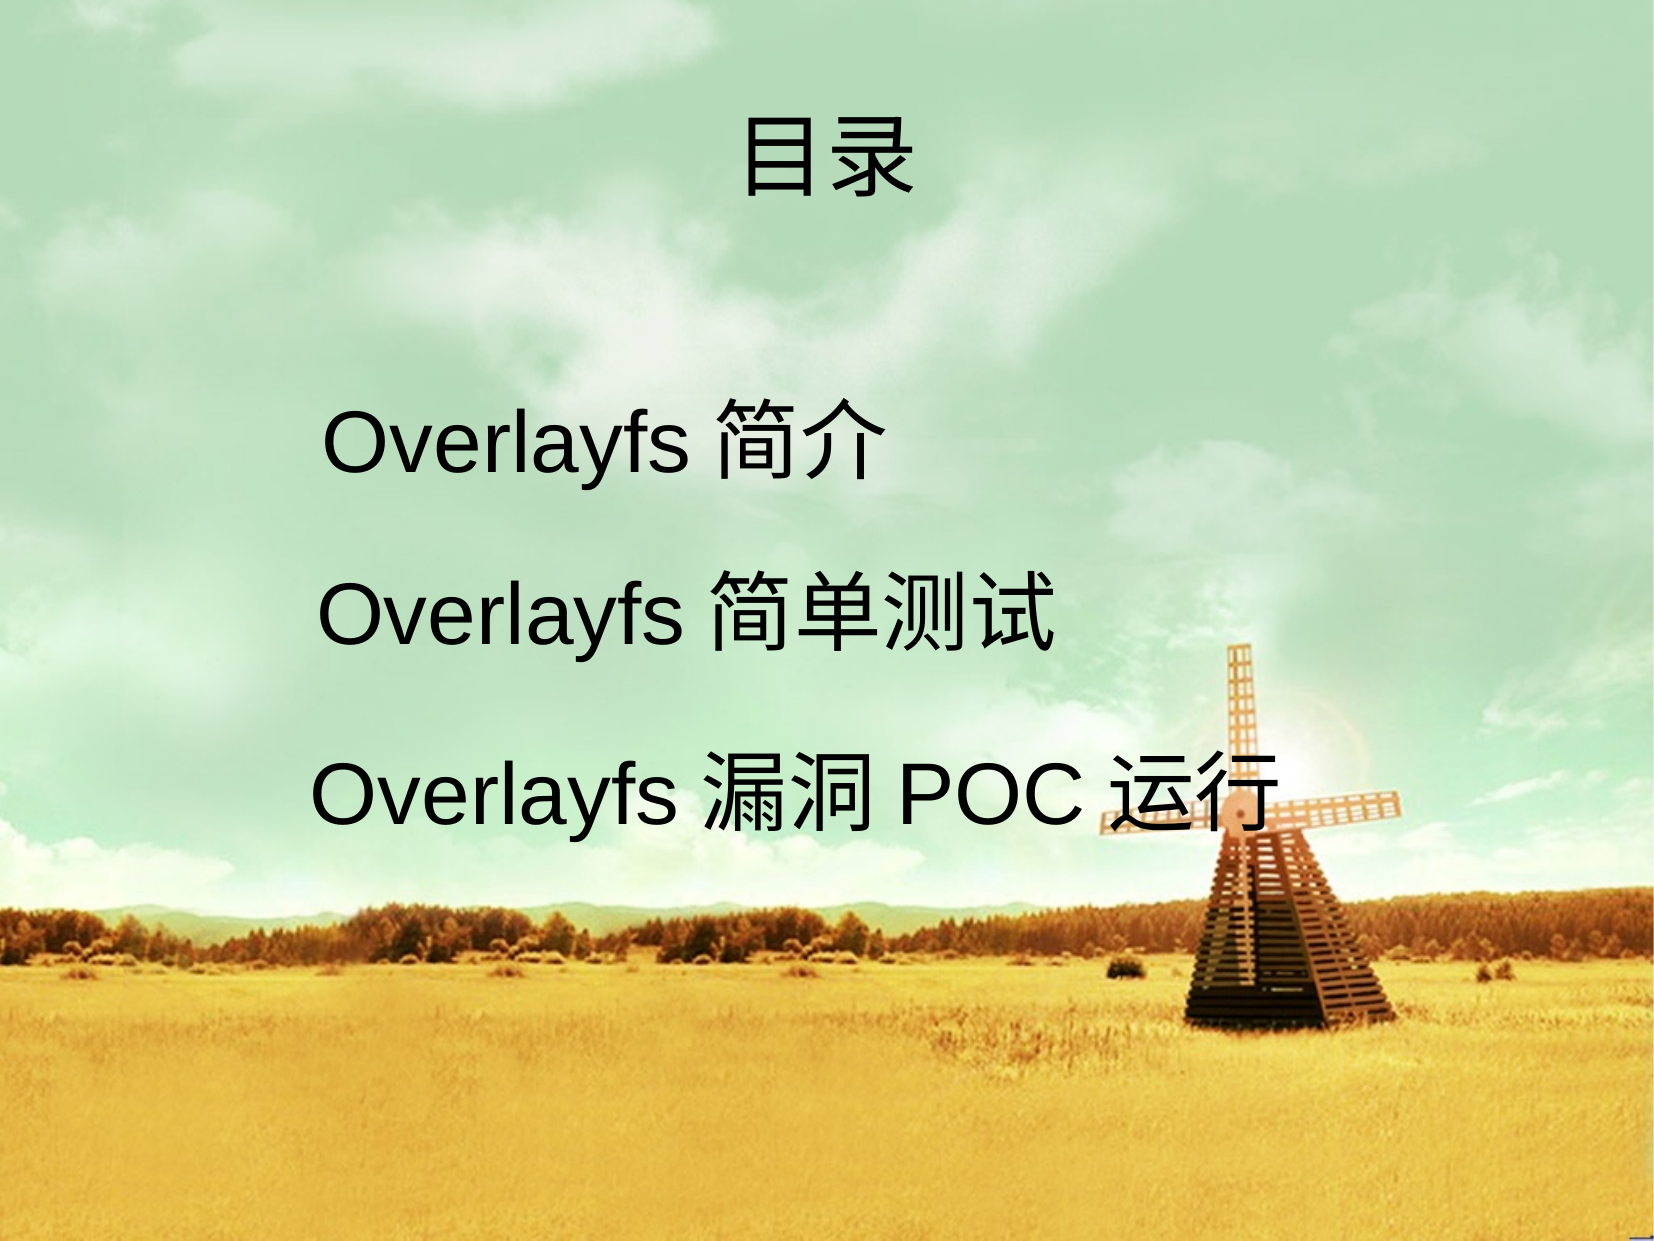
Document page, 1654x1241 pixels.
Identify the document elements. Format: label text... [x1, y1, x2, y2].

text_box Overlayfs简单测试 [301, 549, 1187, 679]
text_box Overlayfs漏洞POC运行 [295, 729, 1347, 859]
picture [0, 0, 1654, 1241]
text_box Overlayfs简介 [307, 377, 969, 508]
text_box 目录 [82, 49, 1571, 257]
